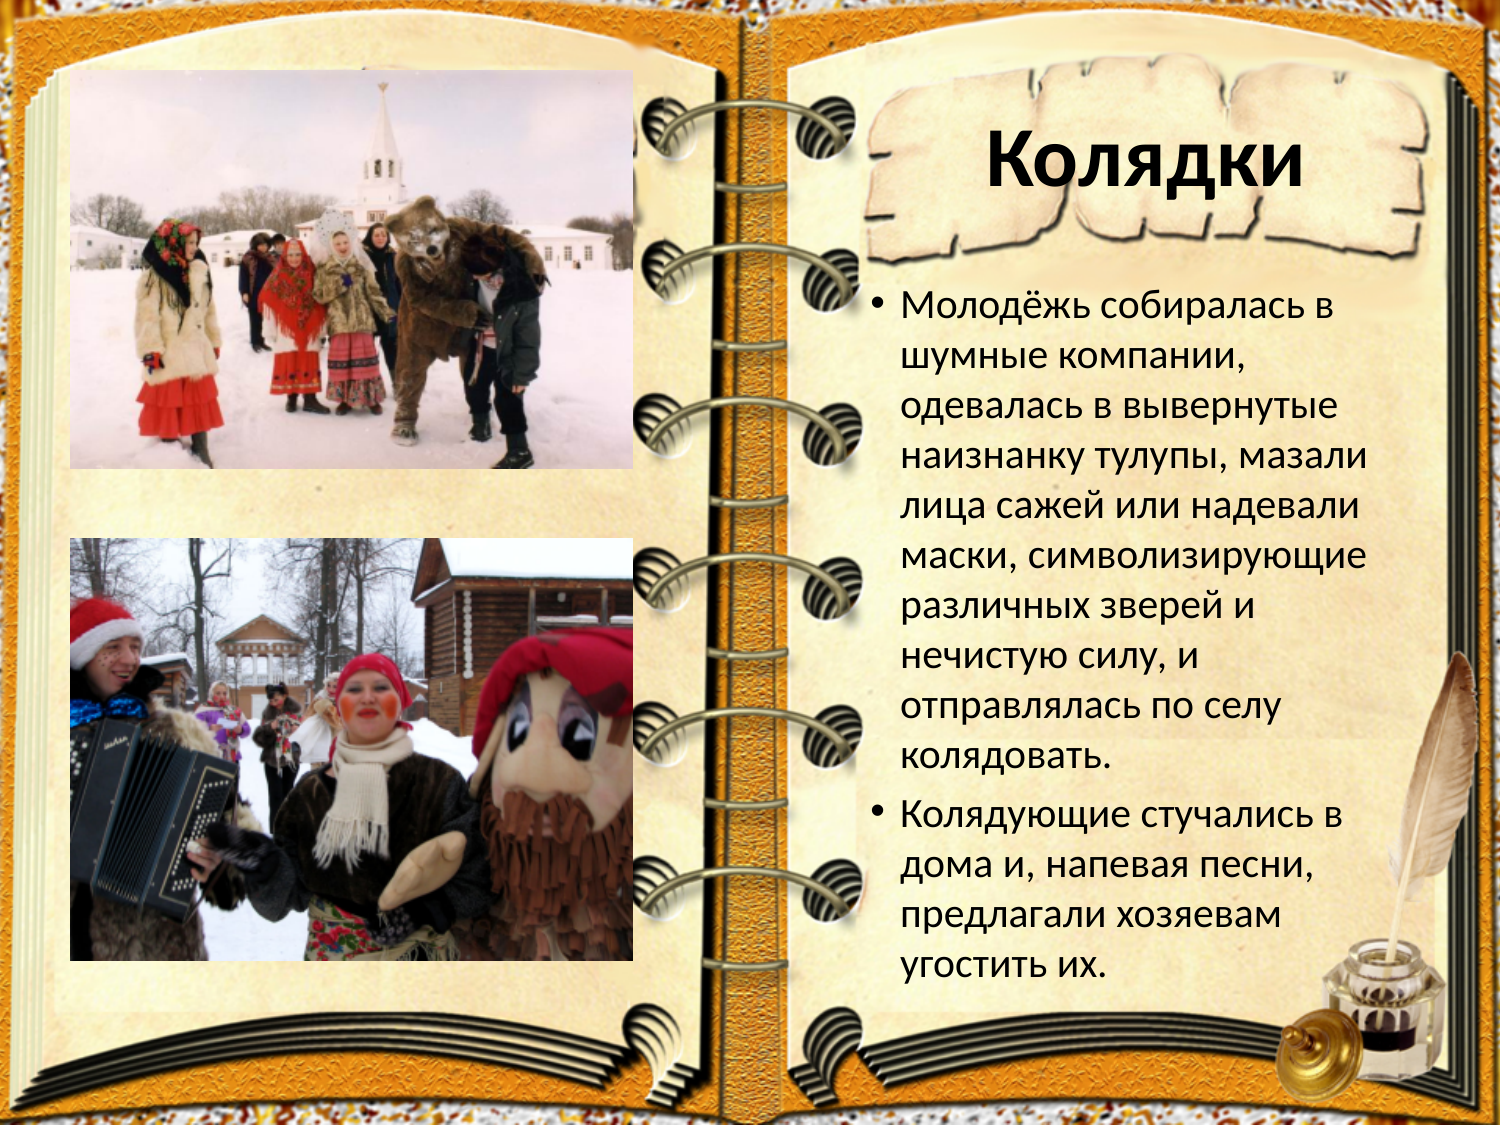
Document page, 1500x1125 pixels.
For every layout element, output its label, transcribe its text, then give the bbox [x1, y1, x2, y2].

title Колядки [855, 58, 1437, 247]
picture [0, 0, 1500, 1125]
list Молодёжь собиралась в шумные компании, одевалась в вывернутые наизнанку тулупы, мазали лица сажей или надевали маски, символизирующие различных зверей и нечистую силу, и отправлялась по селу колядовать. Колядующие стучались в дома и, напевая песни, предлагали хозяевам угостить их. [855, 269, 1426, 971]
